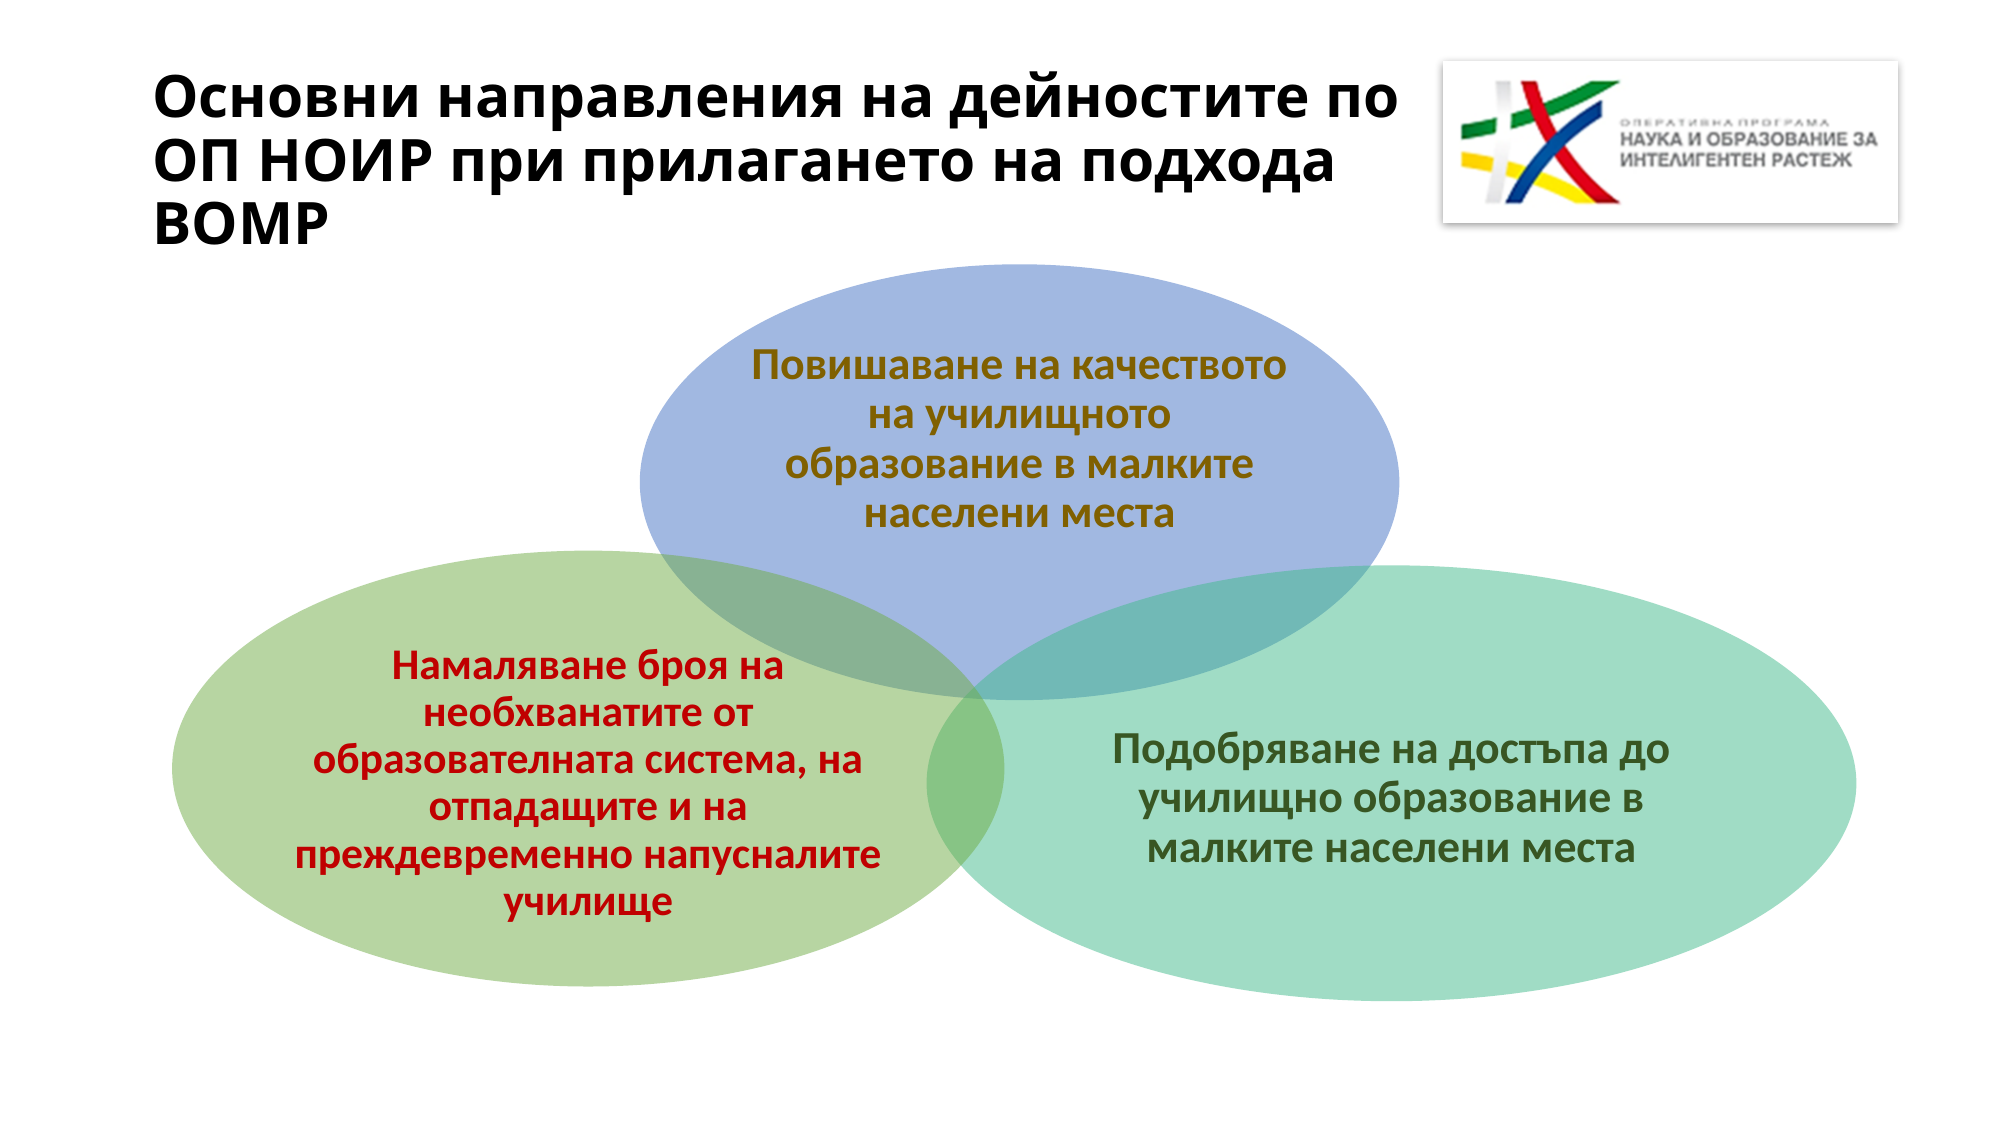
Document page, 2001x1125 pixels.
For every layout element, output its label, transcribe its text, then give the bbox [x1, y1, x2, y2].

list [172, 259, 1898, 1011]
title Основни направления на дейностите по ОП НОИР при прилагането на подхода ВОМР [137, 59, 1898, 265]
picture [1457, 75, 1884, 209]
